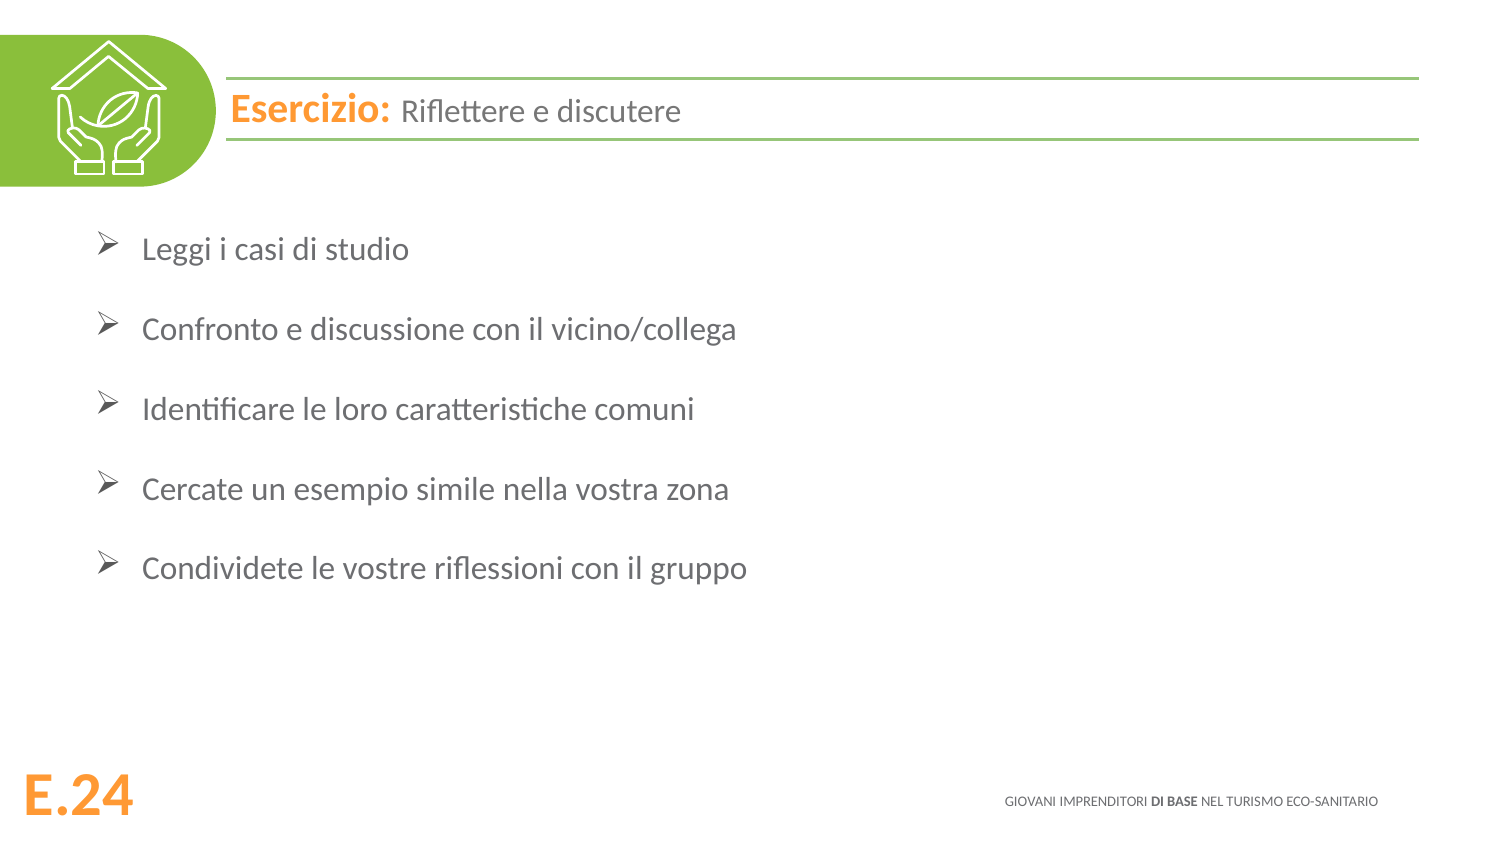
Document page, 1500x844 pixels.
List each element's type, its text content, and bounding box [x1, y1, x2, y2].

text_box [51, 41, 166, 175]
list Esercizio: Riflettere e discutere [215, 58, 1419, 187]
list Leggi i casi di studio Confronto e discussione con il vicino/collega Identificare le loro caratteristiche comuni Cercate un esempio simile nella vostra zona Condividete le vostre riflessioni con il gruppo [80, 212, 1428, 749]
text_box [0, 34, 216, 187]
text_box E.24 [8, 764, 225, 844]
